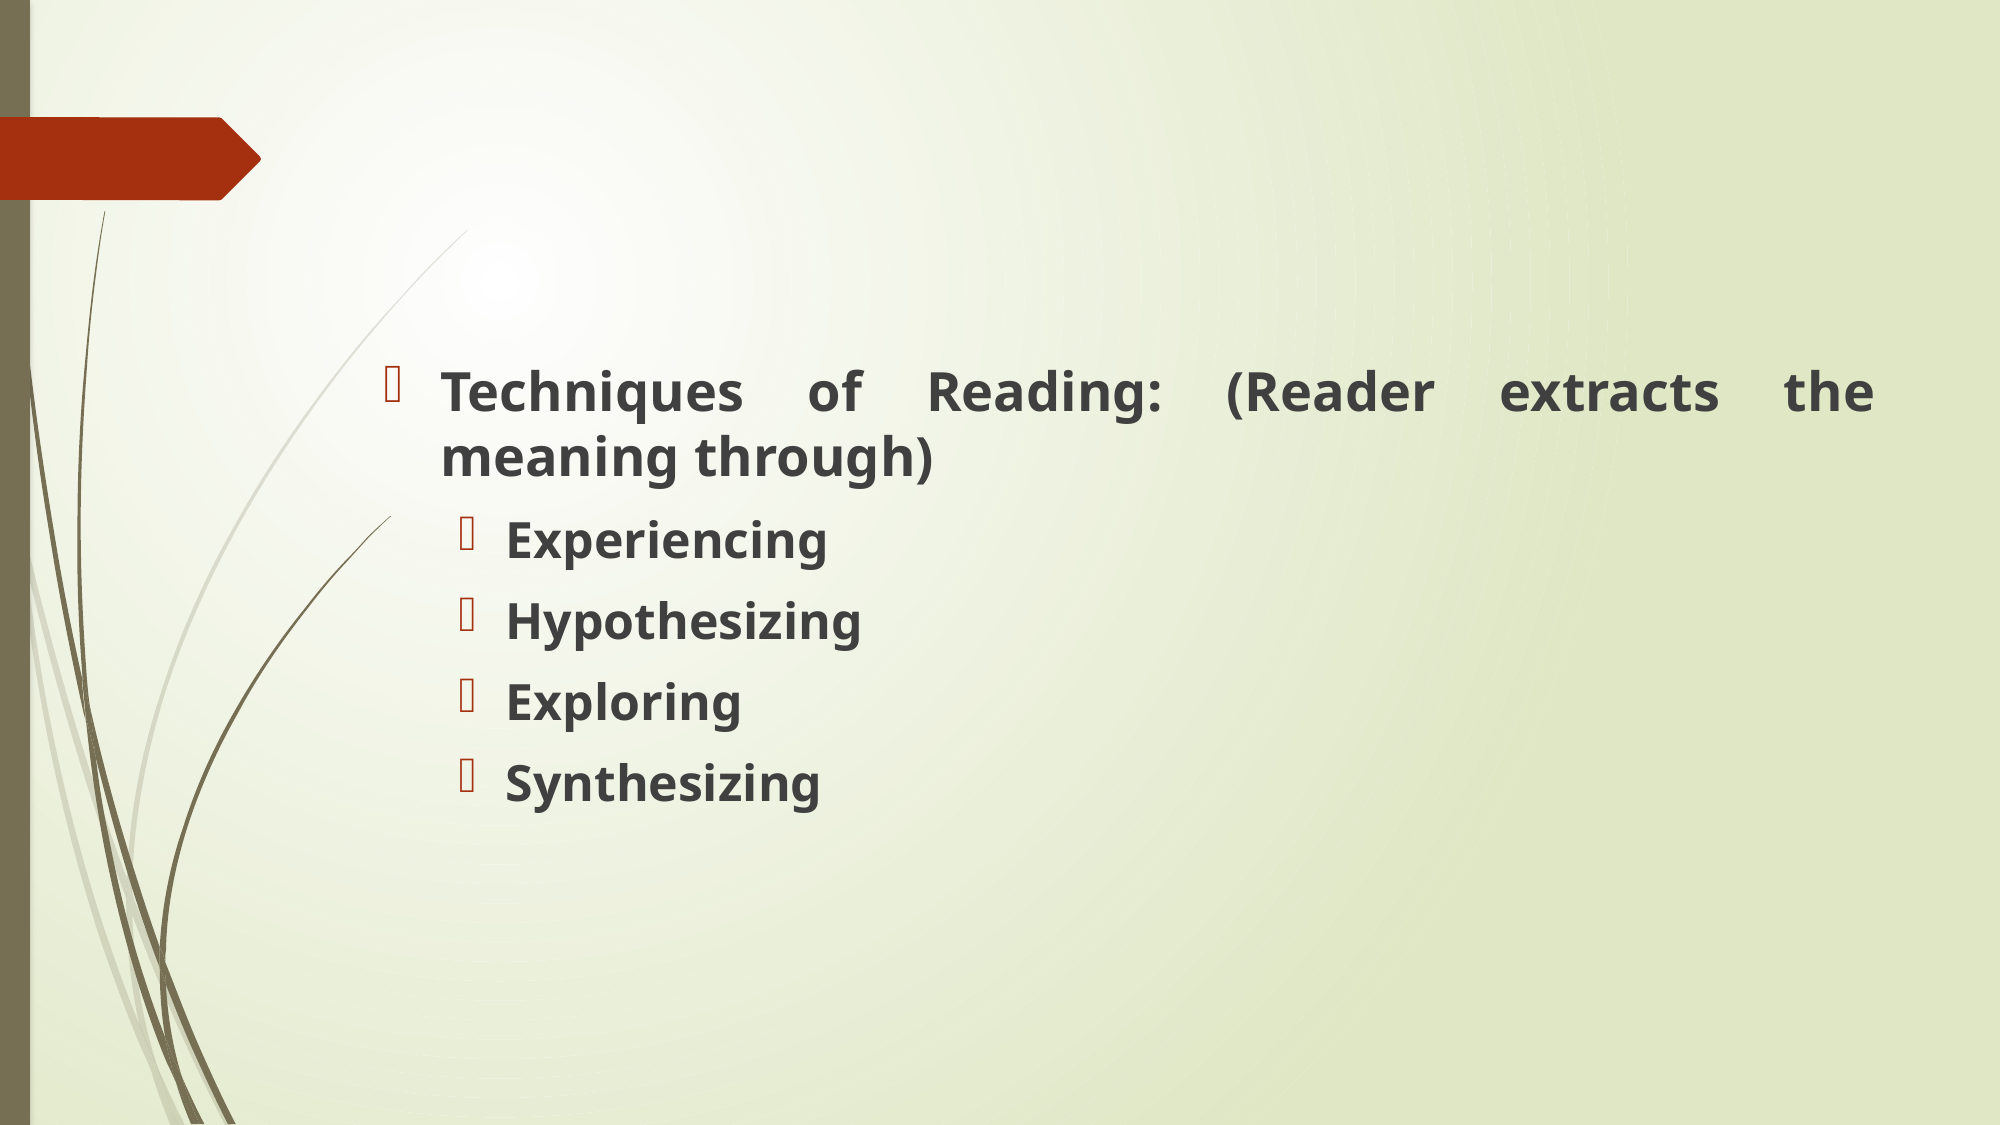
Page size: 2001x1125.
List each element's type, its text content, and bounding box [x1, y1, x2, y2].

list Techniques of Reading: (Reader extracts the meaning through) Experiencing Hypothesizing Exploring Synthesizing [368, 350, 1892, 970]
